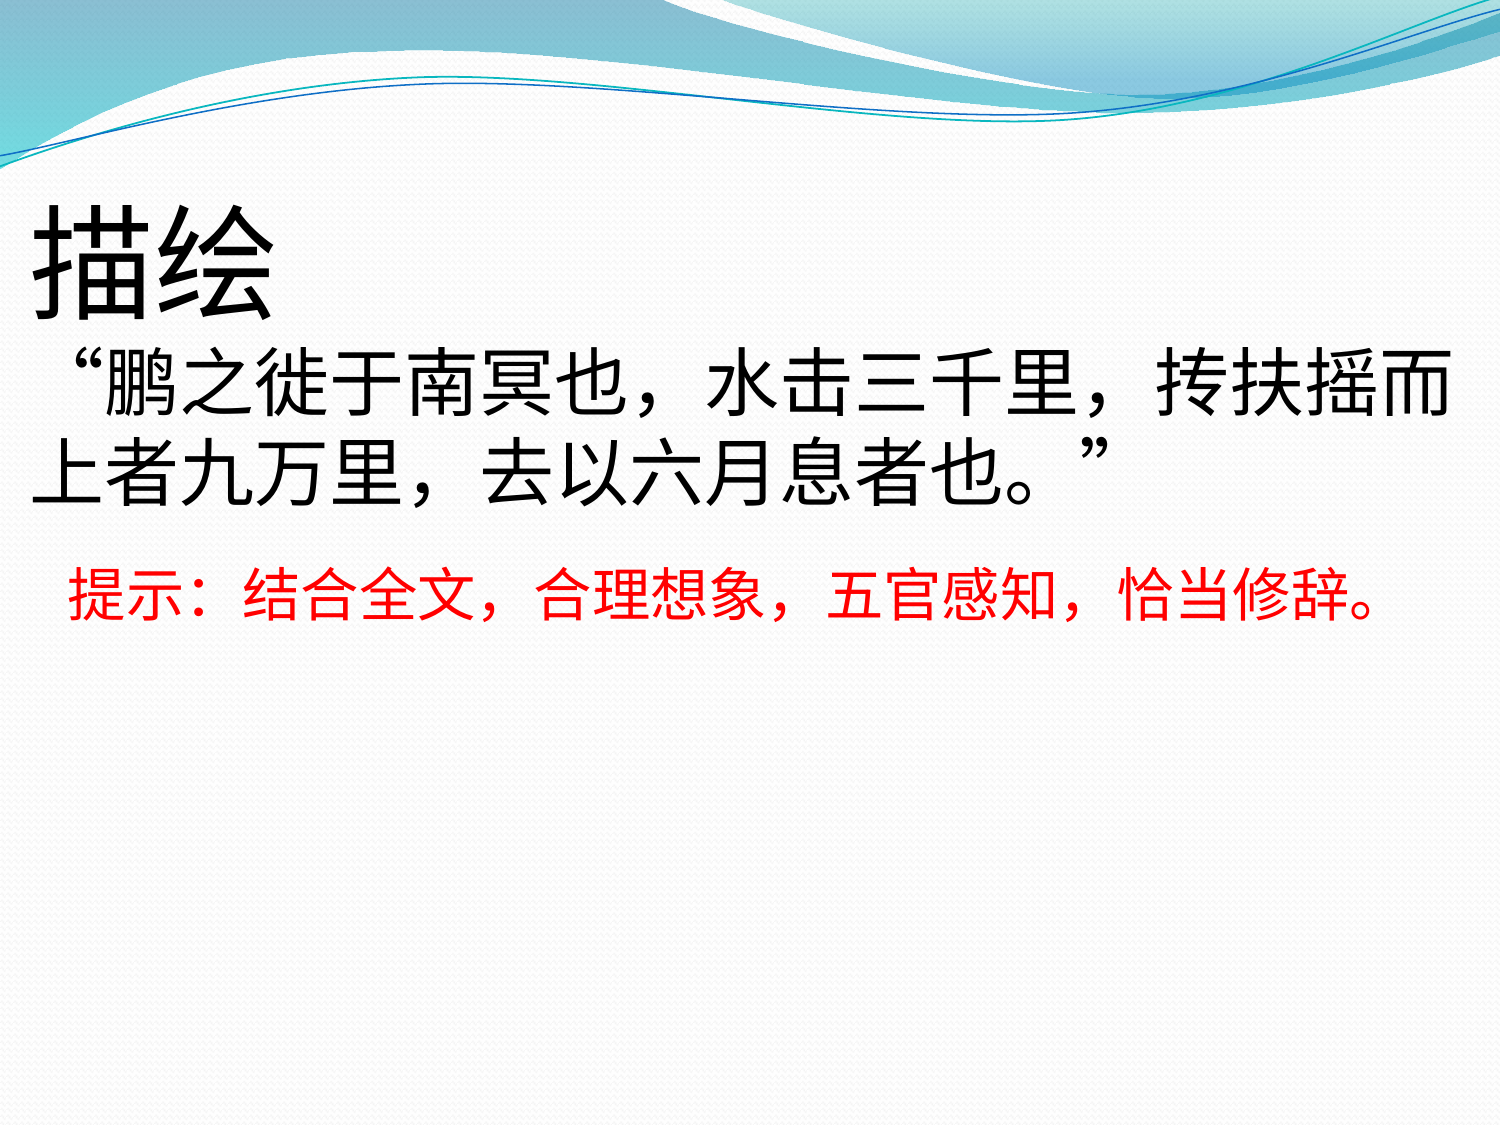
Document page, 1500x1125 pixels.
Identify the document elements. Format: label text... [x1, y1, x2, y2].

title 描绘 “鹏之徙于南冥也，水击三千里，抟扶摇而上者九万里，去以六月息者也。” [29, 125, 1459, 516]
text_box 提示：结合全文，合理想象，五官感知，恰当修辞。 [53, 550, 1424, 636]
